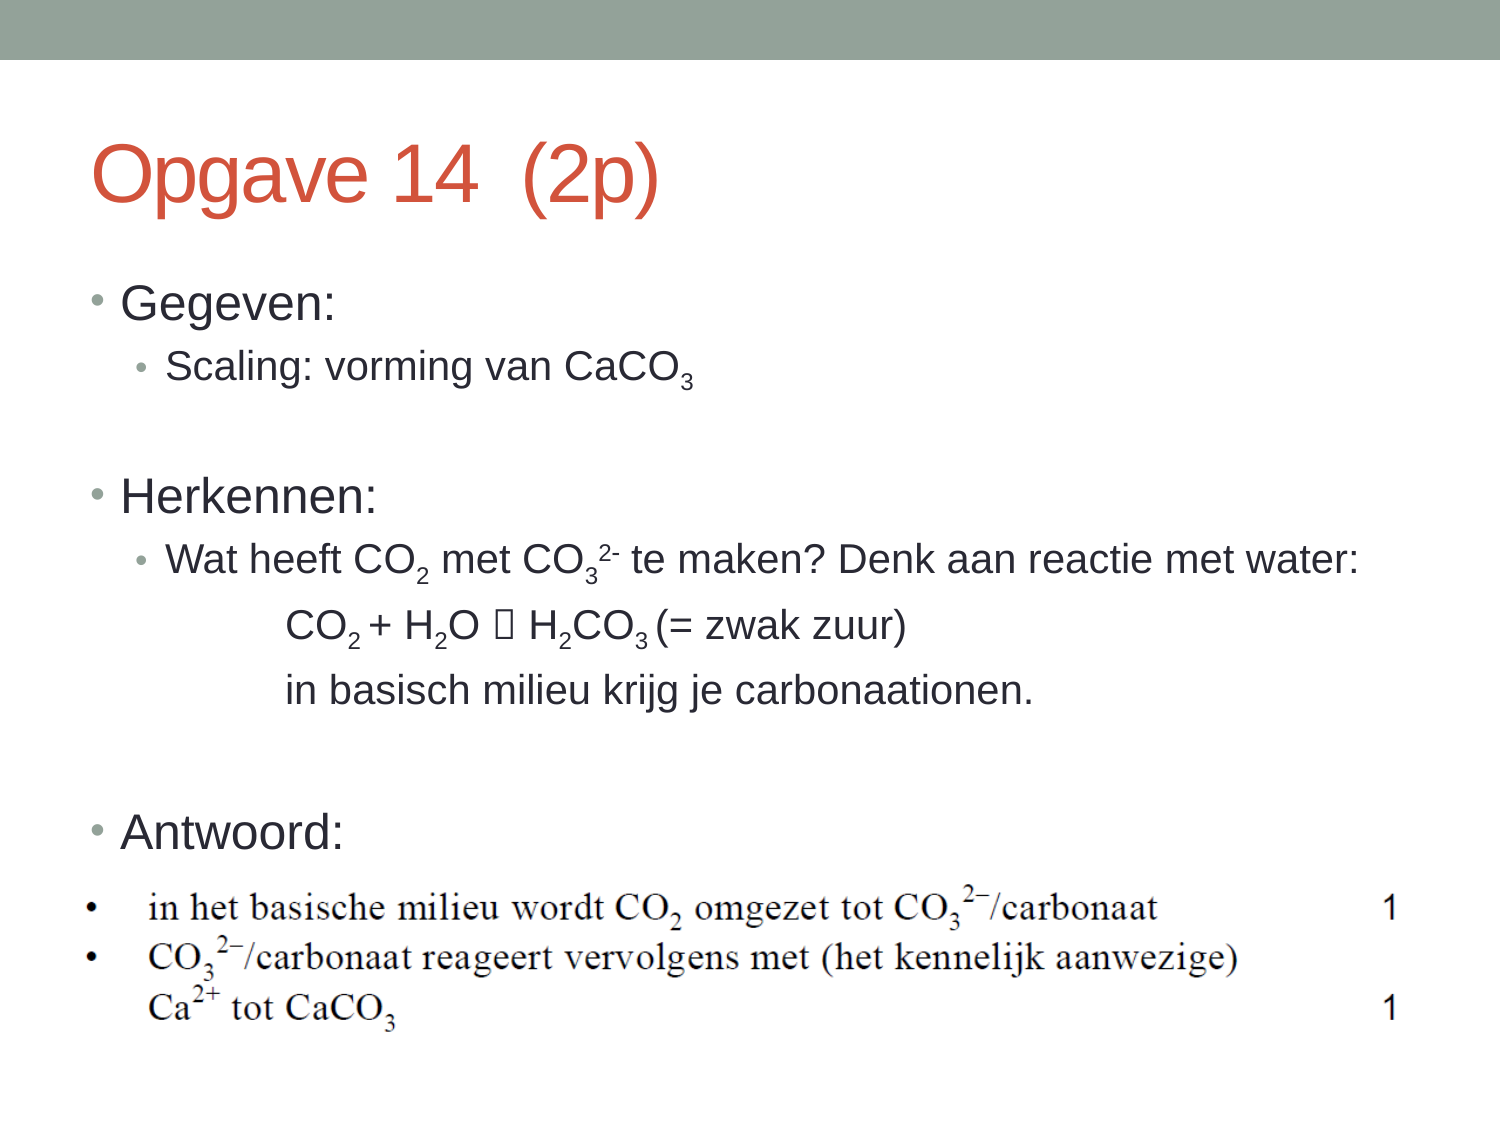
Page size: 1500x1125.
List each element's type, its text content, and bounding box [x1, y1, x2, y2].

picture [52, 869, 1448, 1066]
title Opgave 14 (2p) [75, 87, 1425, 250]
list Gegeven: Scaling: vorming van CaCO3 Herkennen: Wat heeft CO2 met CO32 te maken? Denk aan reactie met water: CO2 + H2O  H2CO3 (= zwak zuur) in basisch milieu krijg je carbonaationen. Antwoord: [75, 262, 1425, 866]
